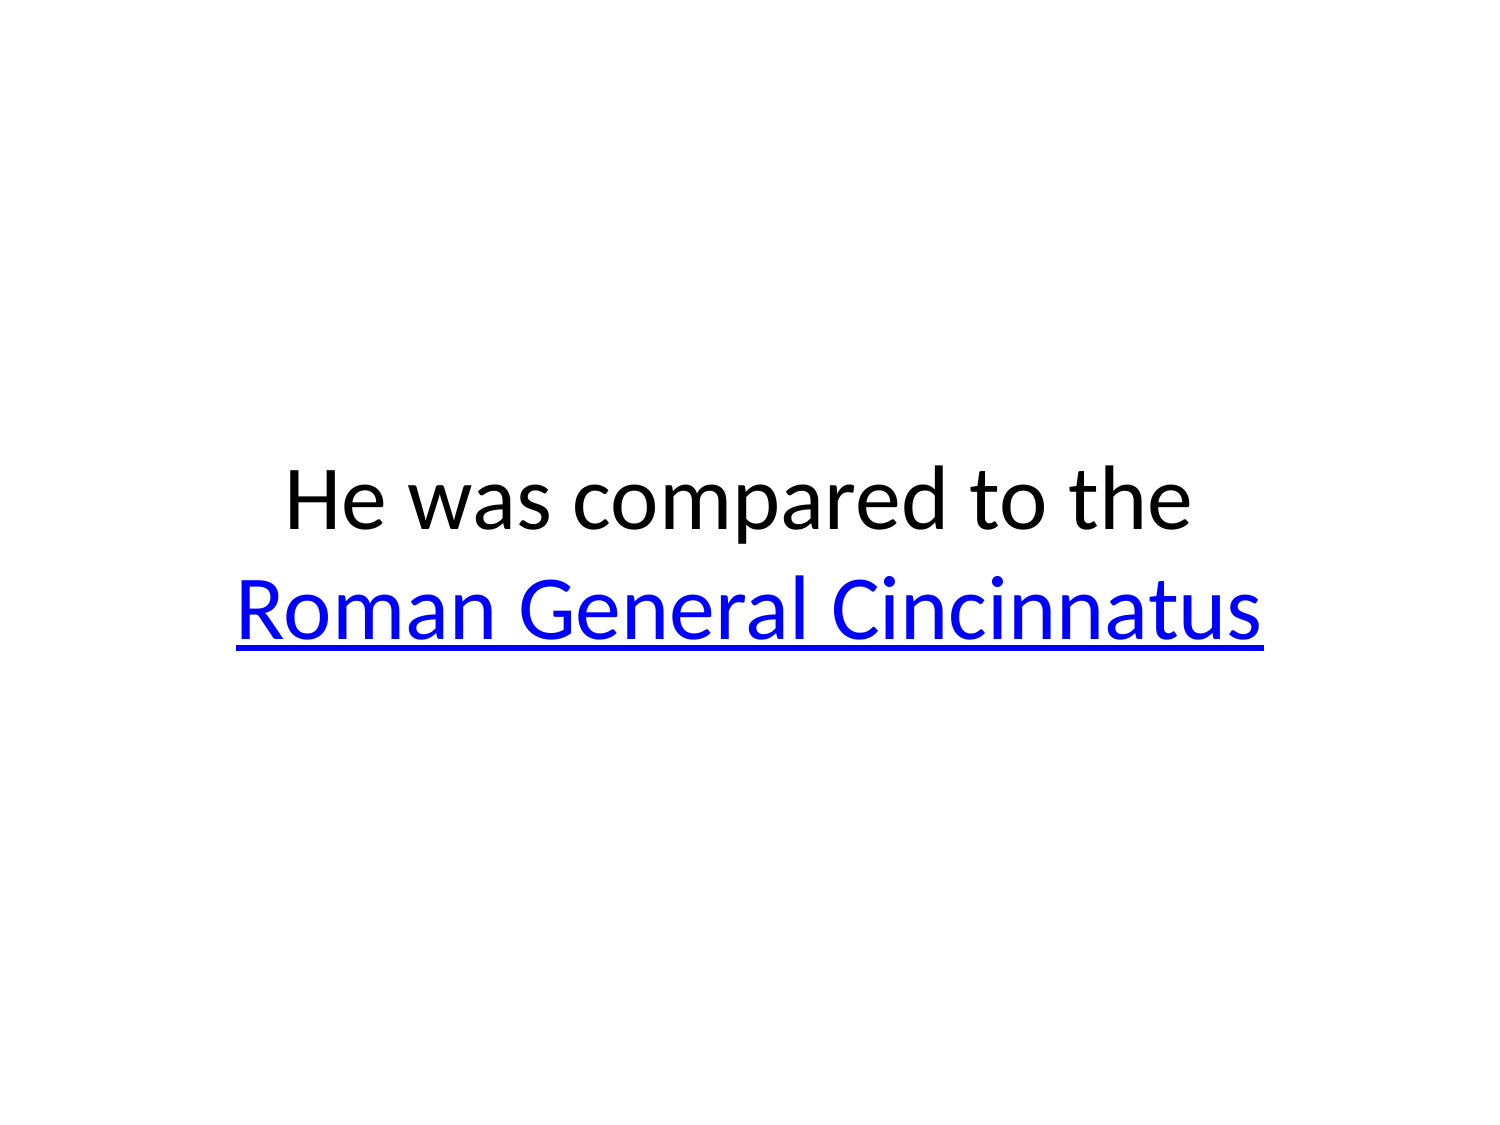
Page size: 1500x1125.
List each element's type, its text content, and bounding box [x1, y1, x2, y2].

title He was compared to the Roman General Cincinnatus [74, 44, 1426, 1051]
